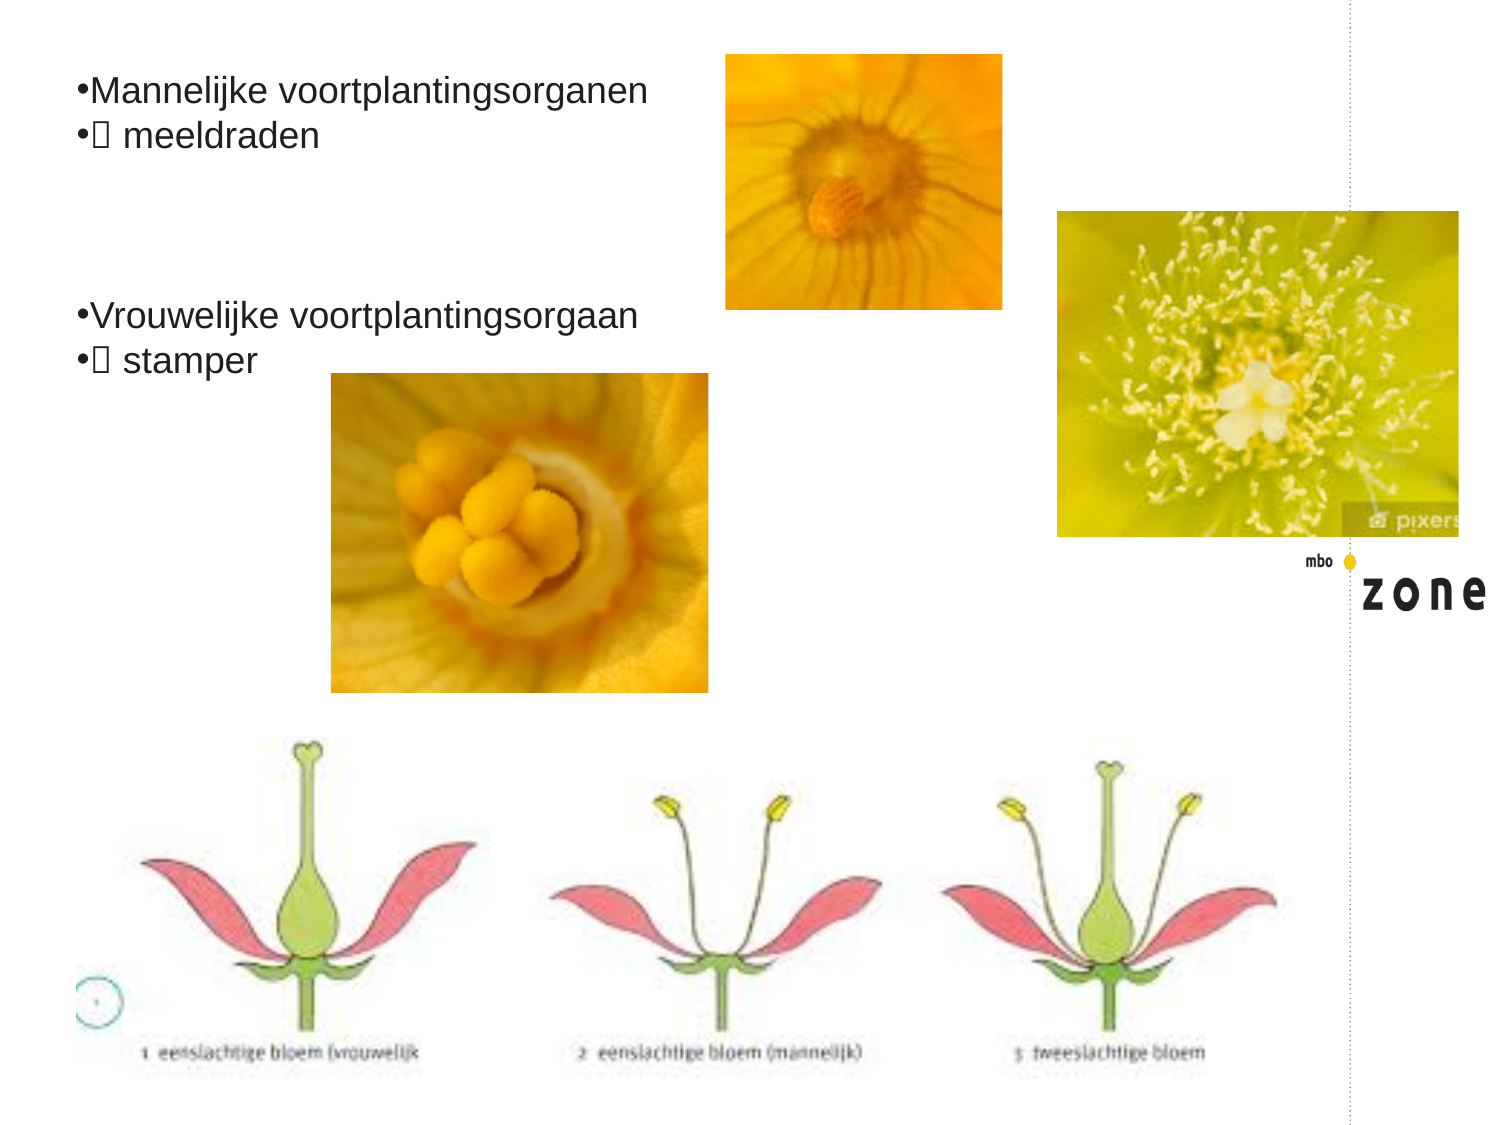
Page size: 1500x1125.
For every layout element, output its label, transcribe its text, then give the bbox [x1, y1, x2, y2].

picture [76, 0, 1500, 1125]
list Mannelijke voortplantingsorganen  meeldraden Vrouwelijke voortplantingsorgaan  stamper [76, 66, 1029, 736]
picture [725, 54, 1003, 310]
picture [330, 373, 709, 693]
